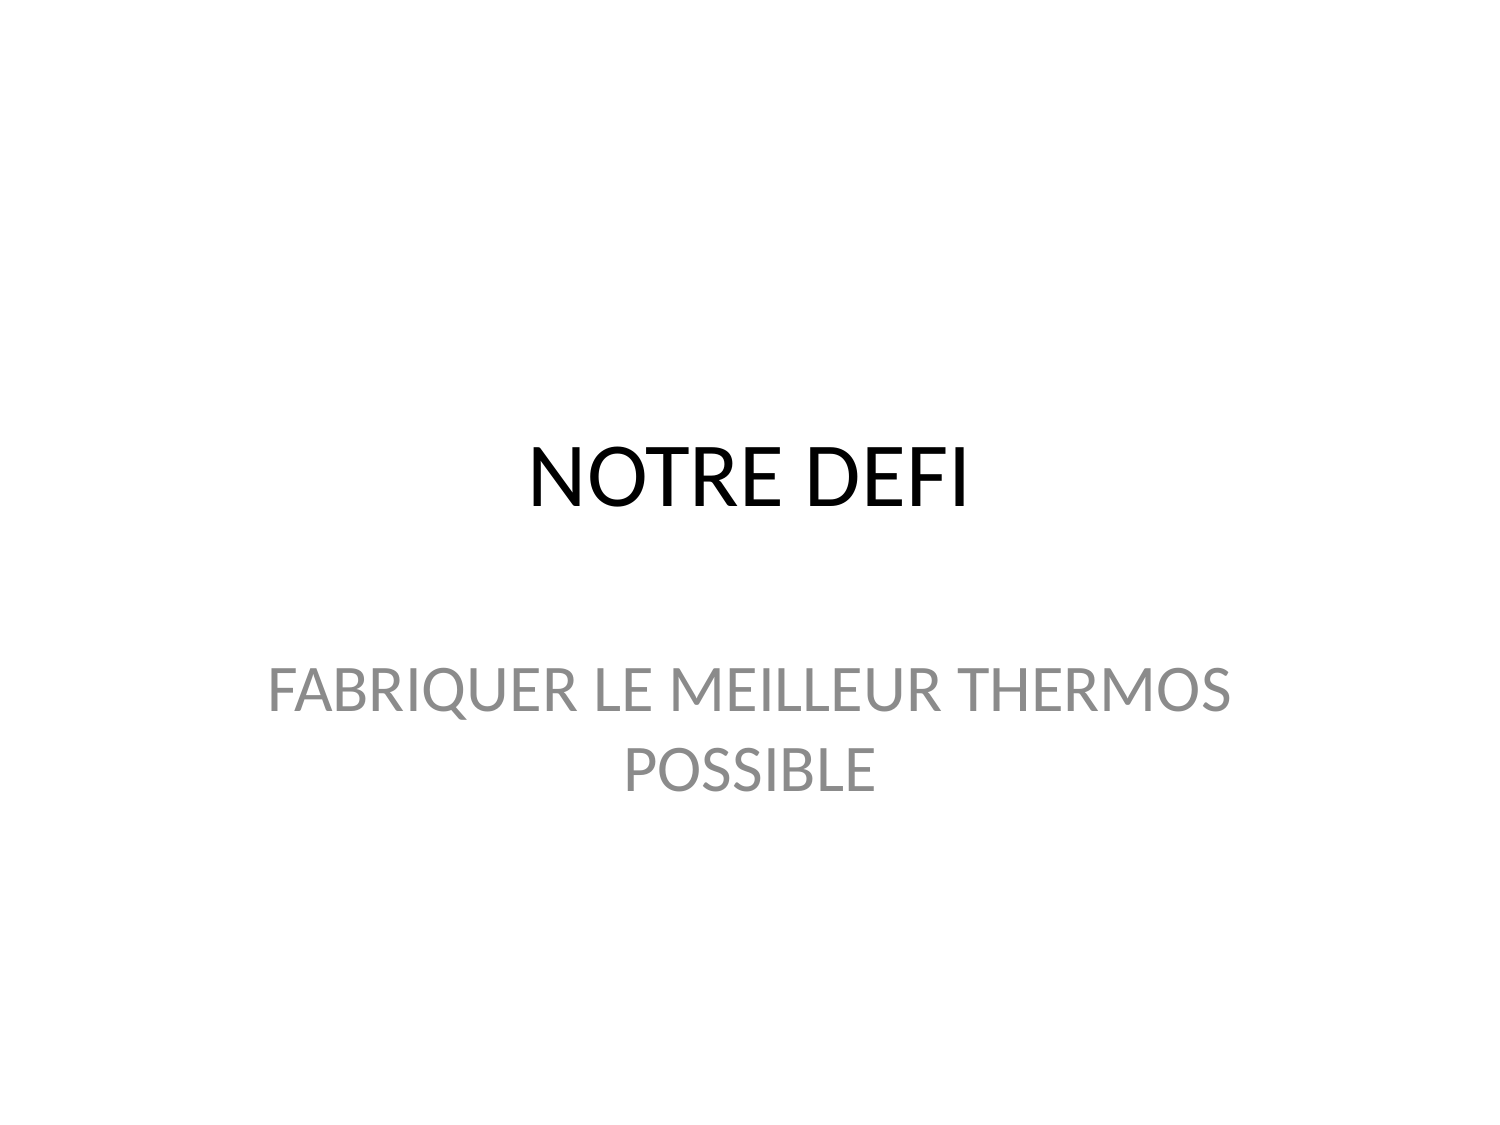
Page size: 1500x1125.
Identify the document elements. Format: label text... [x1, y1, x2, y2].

subtitle FABRIQUER LE MEILLEUR THERMOS POSSIBLE [225, 637, 1275, 925]
title NOTRE DEFI [112, 349, 1388, 591]
